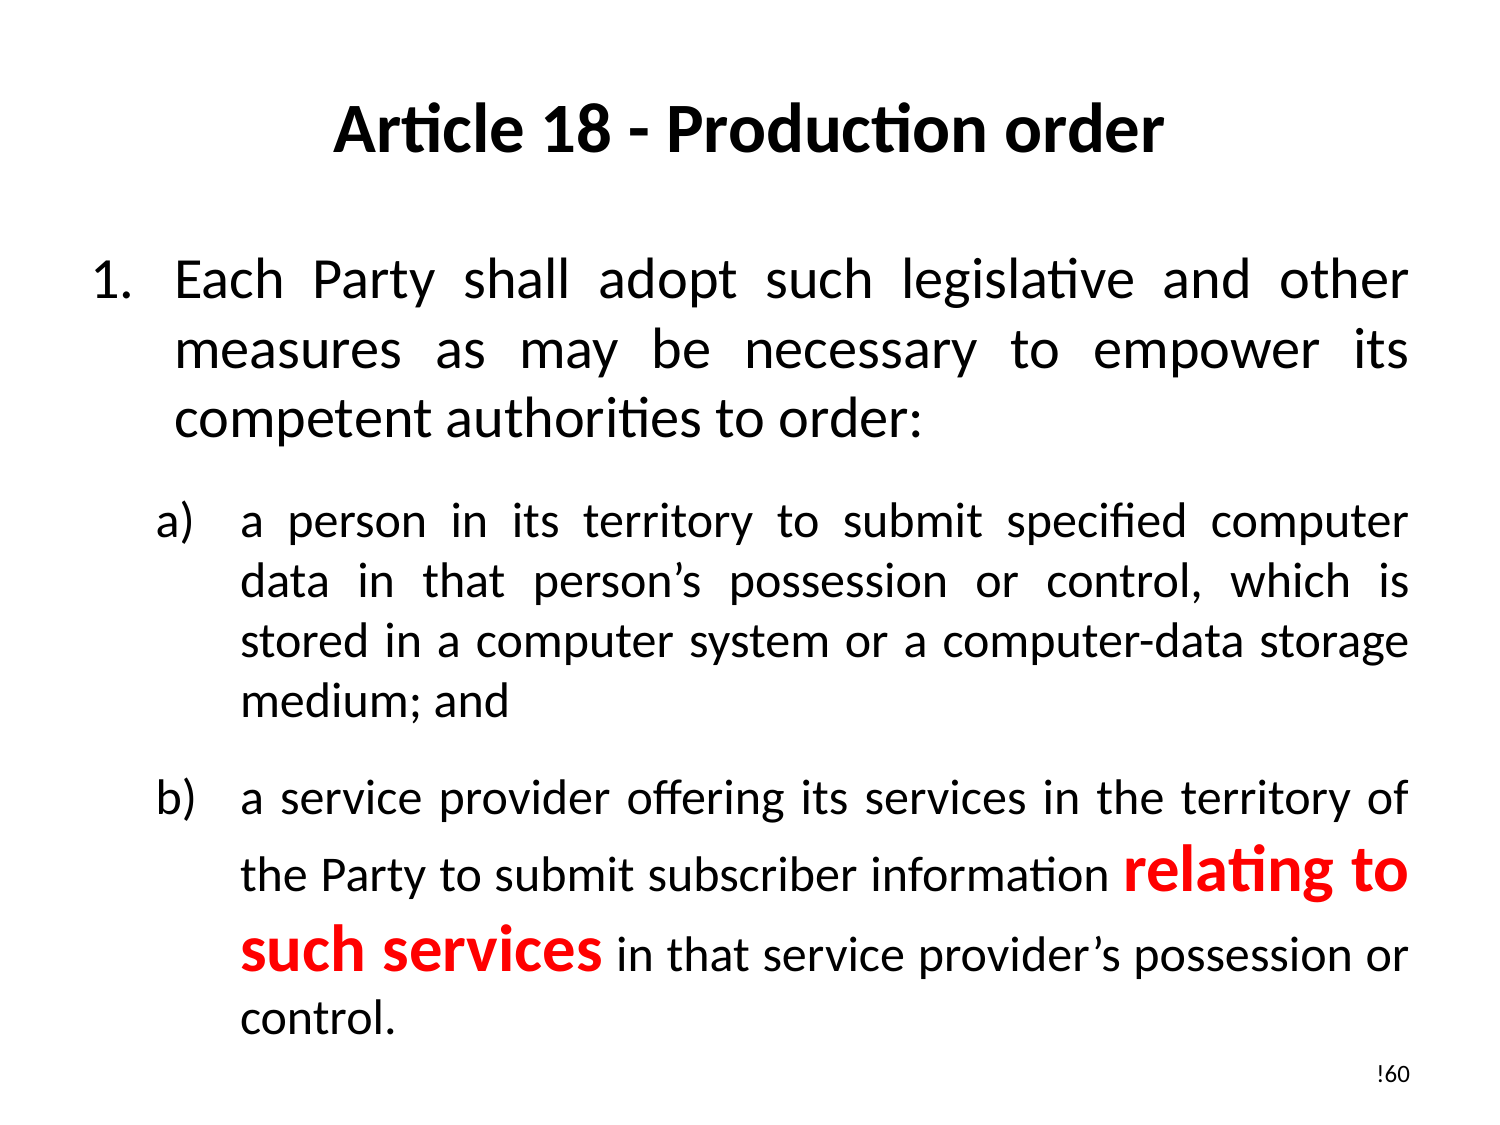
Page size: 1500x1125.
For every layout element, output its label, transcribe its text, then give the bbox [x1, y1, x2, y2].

slide_number !60 [1074, 1042, 1425, 1103]
list Each Party shall adopt such legislative and other measures as may be necessary to empower its competent authorities to order: a person in its territory to submit specified computer data in that person’s possession or control, which is stored in a computer system or a computer-data storage medium; and a service provider offering its services in the territory of the Party to submit subscriber information relating to such services in that service provider’s possession or control. [74, 232, 1426, 1053]
title Article 18 - Production order [74, 44, 1426, 204]
